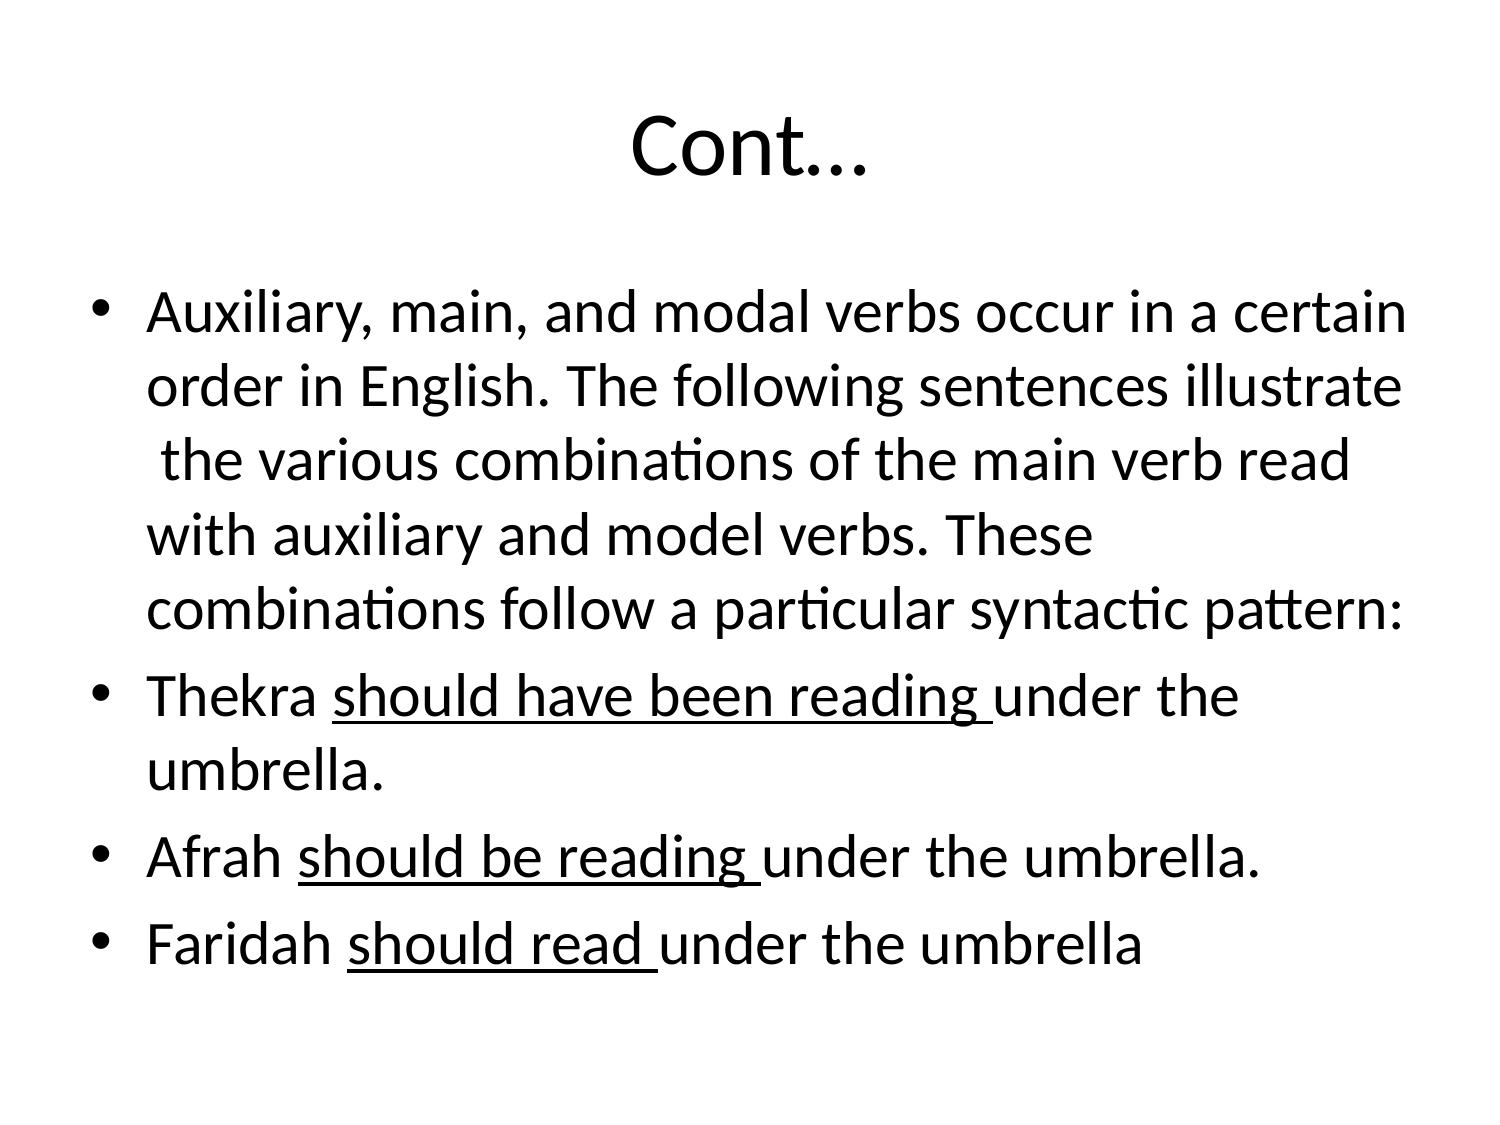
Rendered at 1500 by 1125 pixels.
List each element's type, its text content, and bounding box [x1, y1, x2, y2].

title Cont… [75, 45, 1425, 233]
list Auxiliary, main, and modal verbs occur in a certain order in English. The following sentences illustrate the various combinations of the main verb read with auxiliary and model verbs. These combinations follow a particular syntactic pattern: Thekra should have been reading under the umbrella. Afrah should be reading under the umbrella. Faridah should read under the umbrella [75, 262, 1425, 1005]
